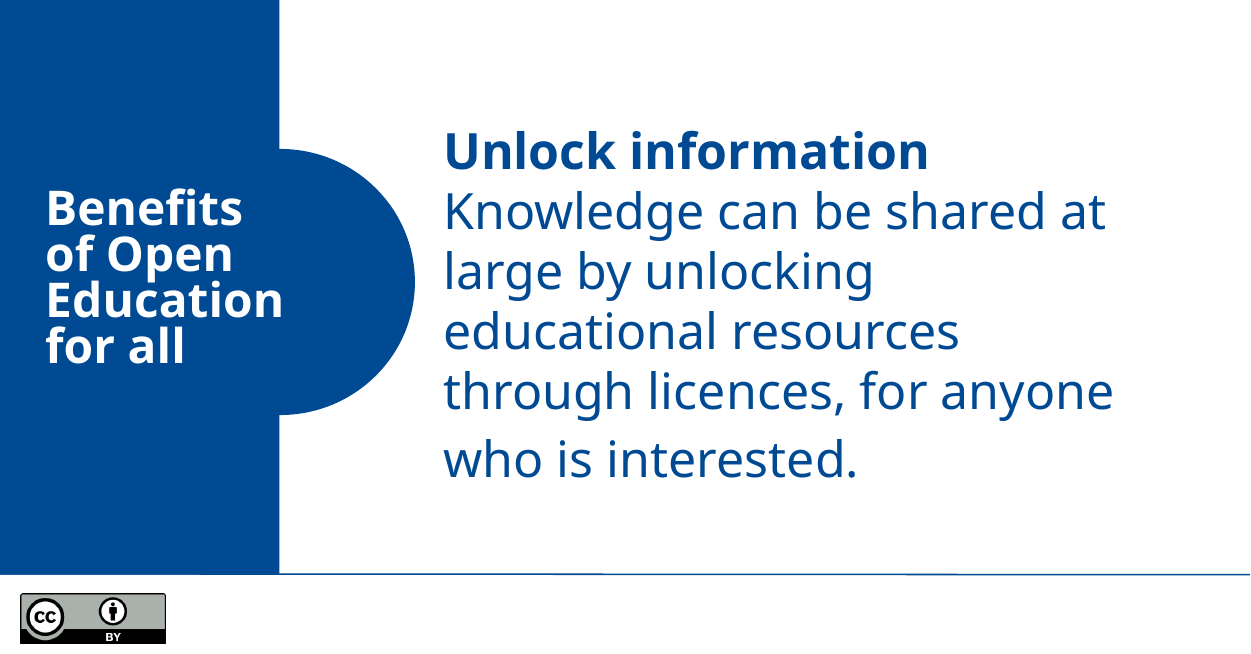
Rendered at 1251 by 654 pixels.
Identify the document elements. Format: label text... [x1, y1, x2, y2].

picture [20, 592, 166, 645]
text_box [400, 221, 415, 343]
text_box [0, 0, 280, 573]
text_box [203, 148, 358, 173]
text_box [0, 582, 1250, 654]
text_box Benefits of Open Education for all [30, 173, 400, 388]
text_box [198, 388, 362, 416]
text_box Unlock information Knowledge can be shared at large by unlocking educational resources through licences, for anyone who is interested. [428, 104, 1178, 505]
